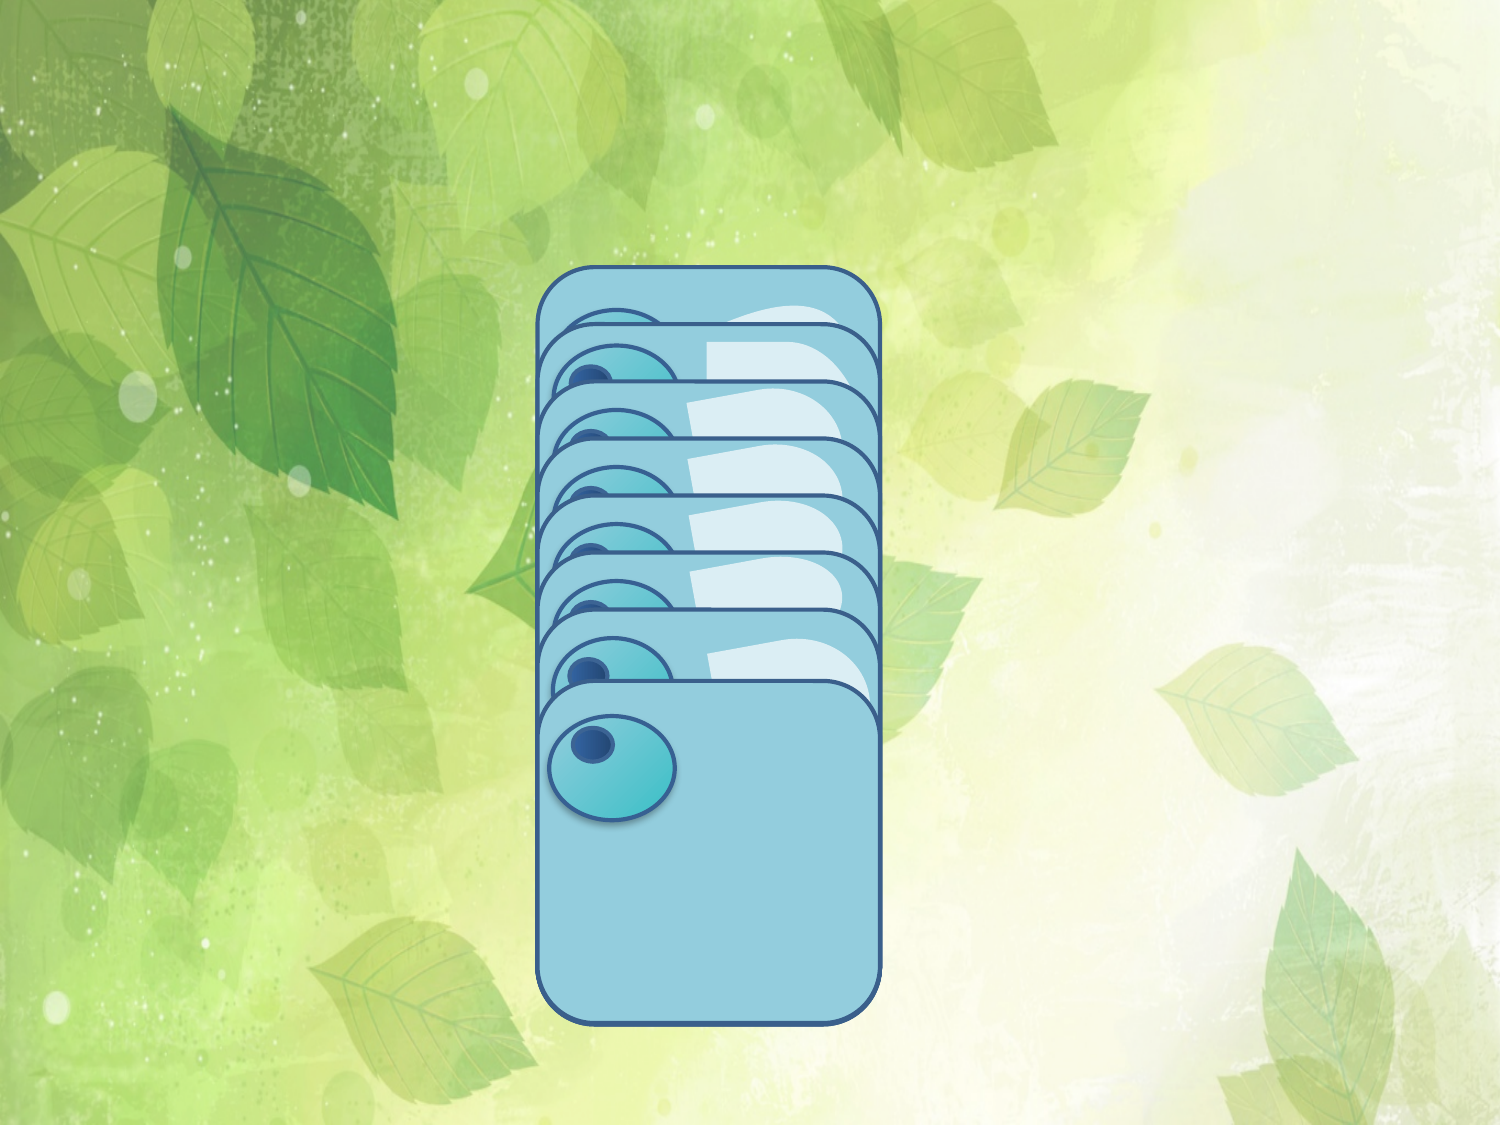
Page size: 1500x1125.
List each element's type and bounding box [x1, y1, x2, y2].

text_box [537, 381, 881, 438]
text_box [537, 552, 881, 609]
text_box [537, 609, 881, 680]
text_box [537, 495, 881, 552]
text_box [537, 266, 881, 323]
text_box [537, 680, 881, 1024]
text_box [537, 438, 881, 495]
text_box [537, 323, 881, 381]
